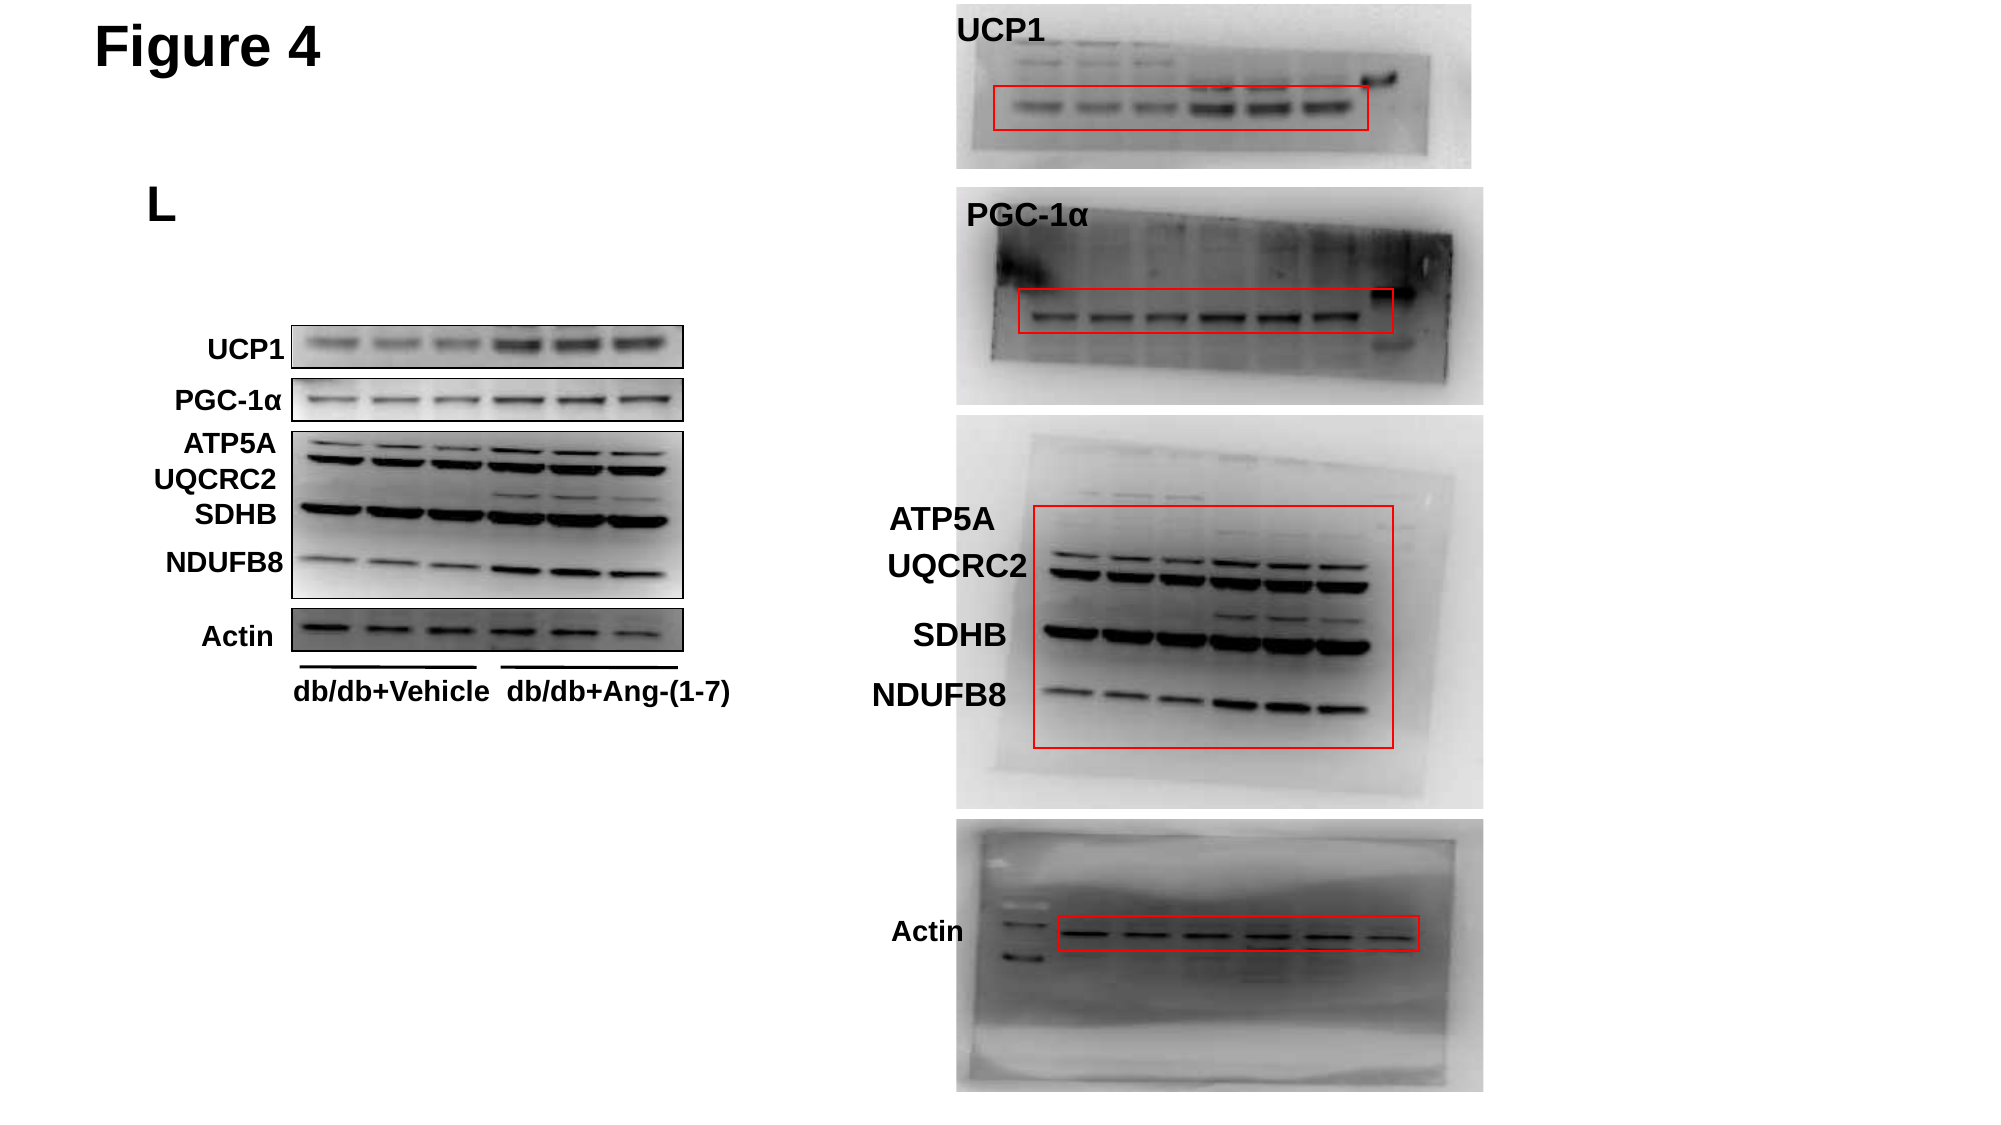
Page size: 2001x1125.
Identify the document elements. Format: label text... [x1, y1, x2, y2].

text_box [856, 0, 1484, 1092]
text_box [138, 322, 789, 716]
text_box Figure 4 [79, 0, 372, 86]
text_box L [131, 164, 186, 239]
